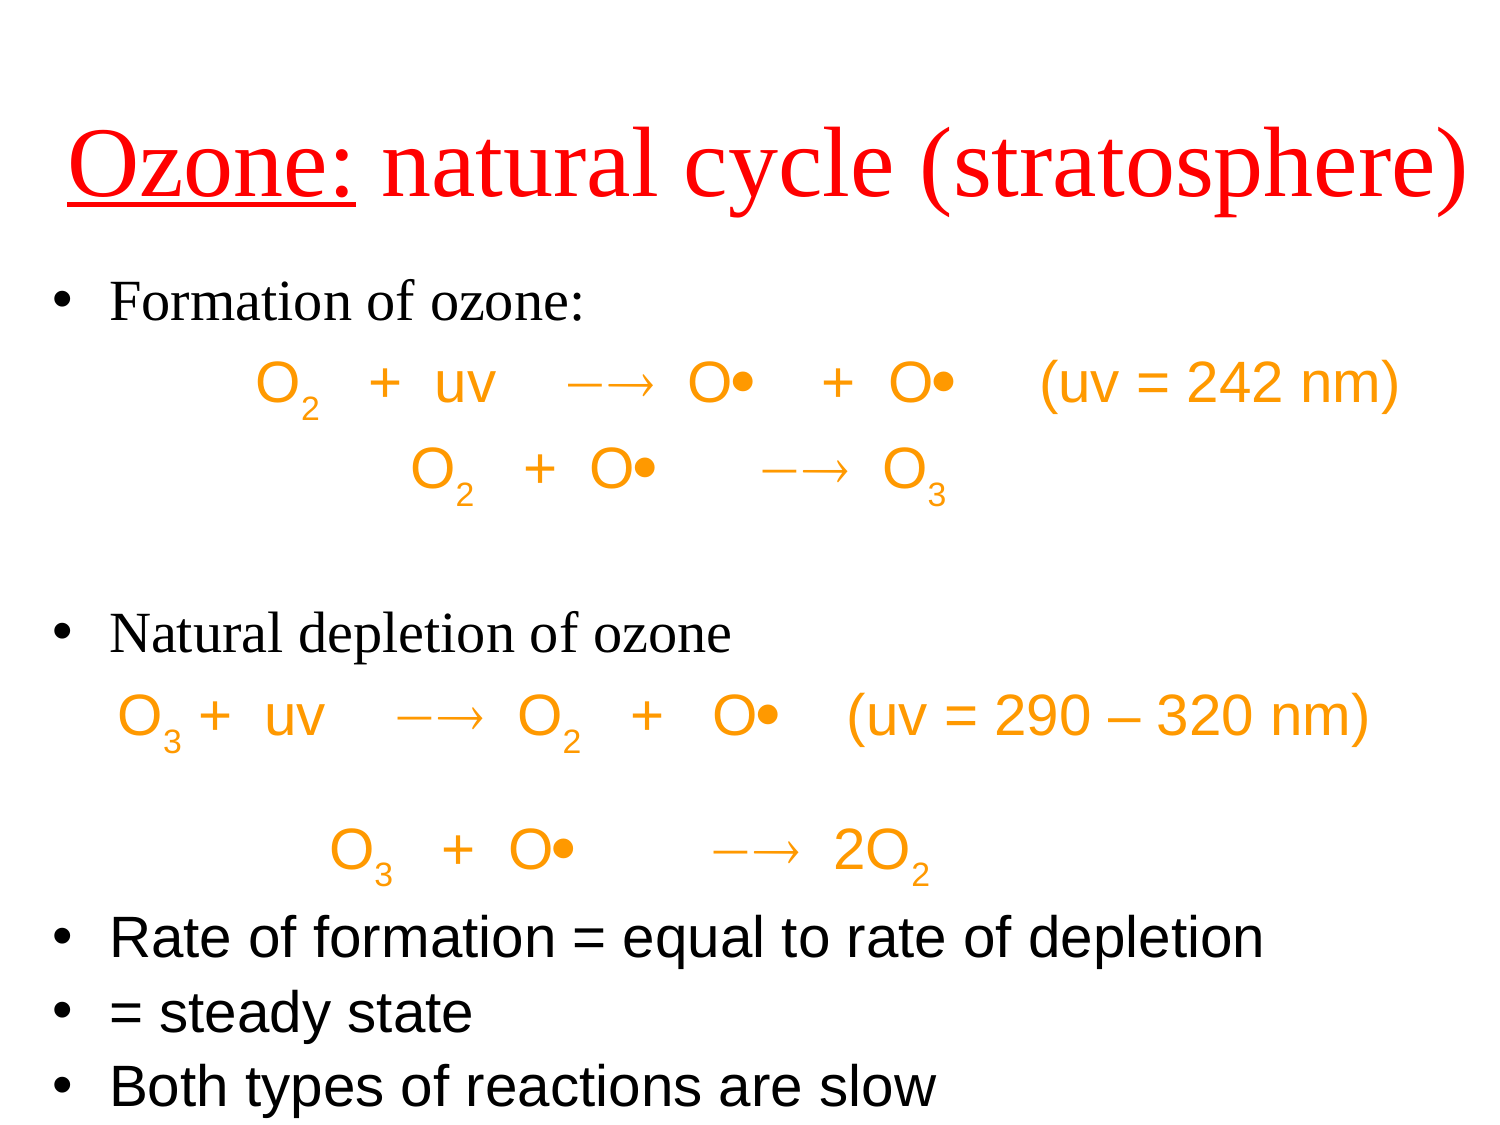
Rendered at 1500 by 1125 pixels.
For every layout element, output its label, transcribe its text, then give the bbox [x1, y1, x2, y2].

title Ozone: natural cycle (stratosphere) [37, 62, 1500, 250]
list Formation of ozone: O2 + uv  O + O (uv = 242 nm) O2 + O  O3 Natural depletion of ozone O3 + uv  O2 + O (uv = 290 – 320 nm) O3 + O  2O2 Rate of formation = equal to rate of depletion = steady state Both types of reactions are slow [37, 262, 1500, 1086]
